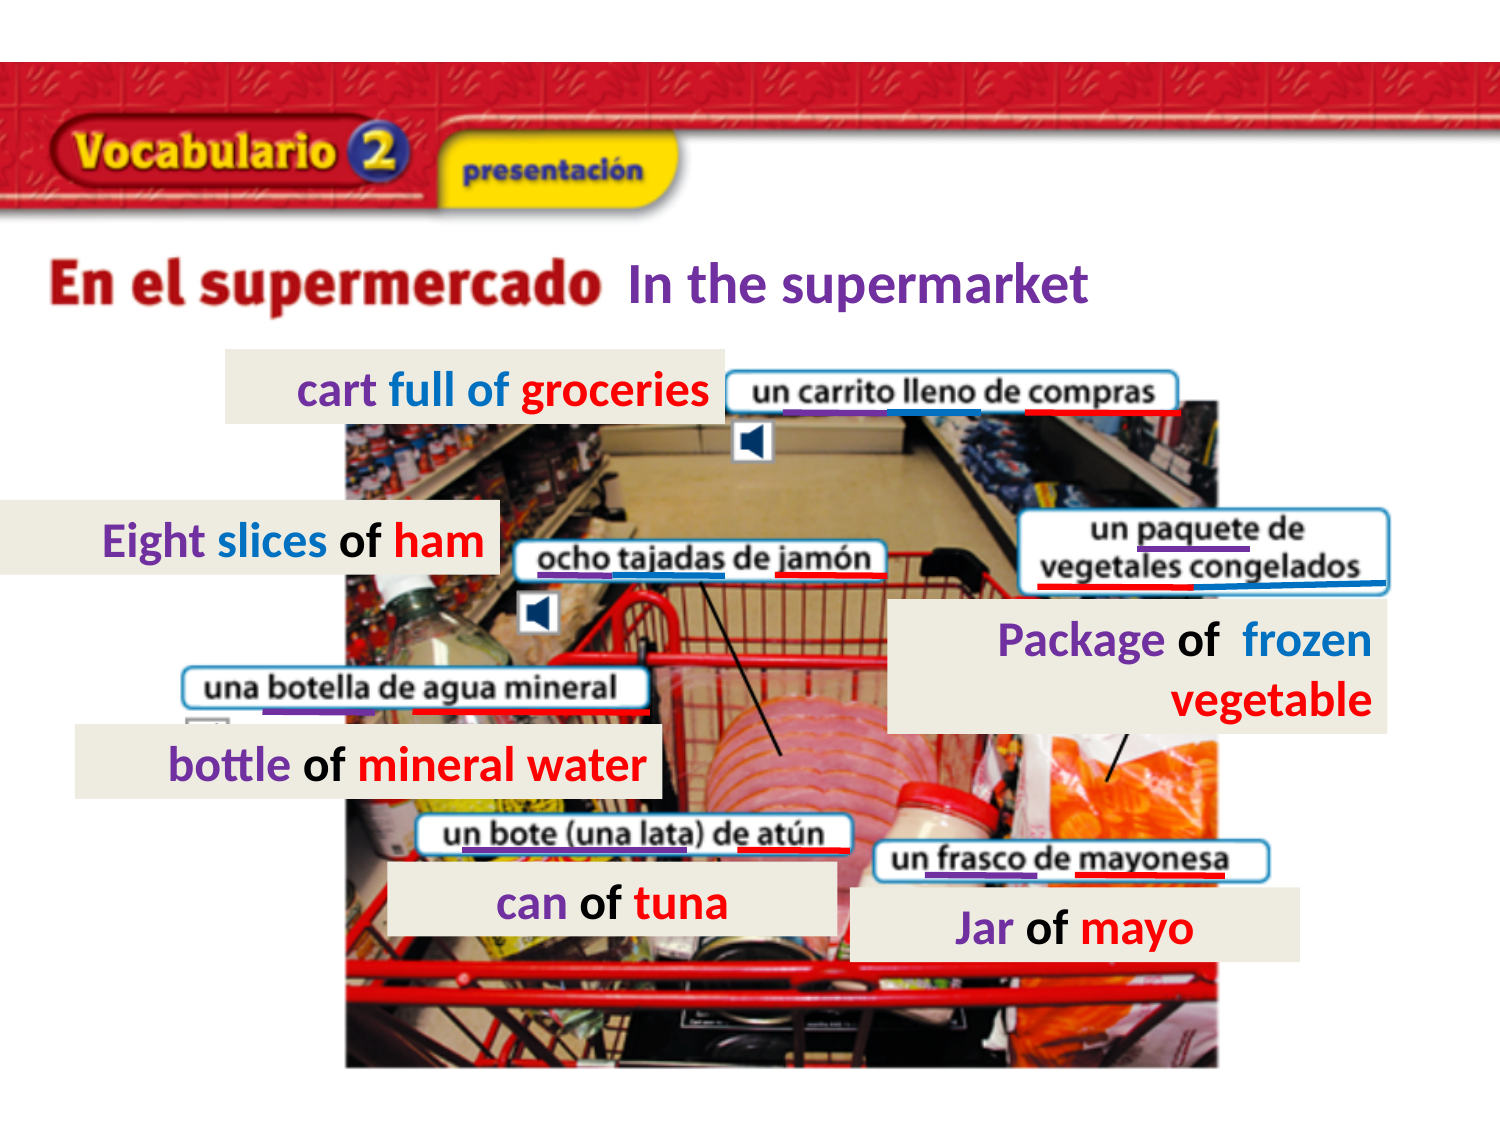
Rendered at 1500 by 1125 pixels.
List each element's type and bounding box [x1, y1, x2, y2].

picture [0, 62, 1500, 1125]
text_box [1187, 582, 1387, 588]
